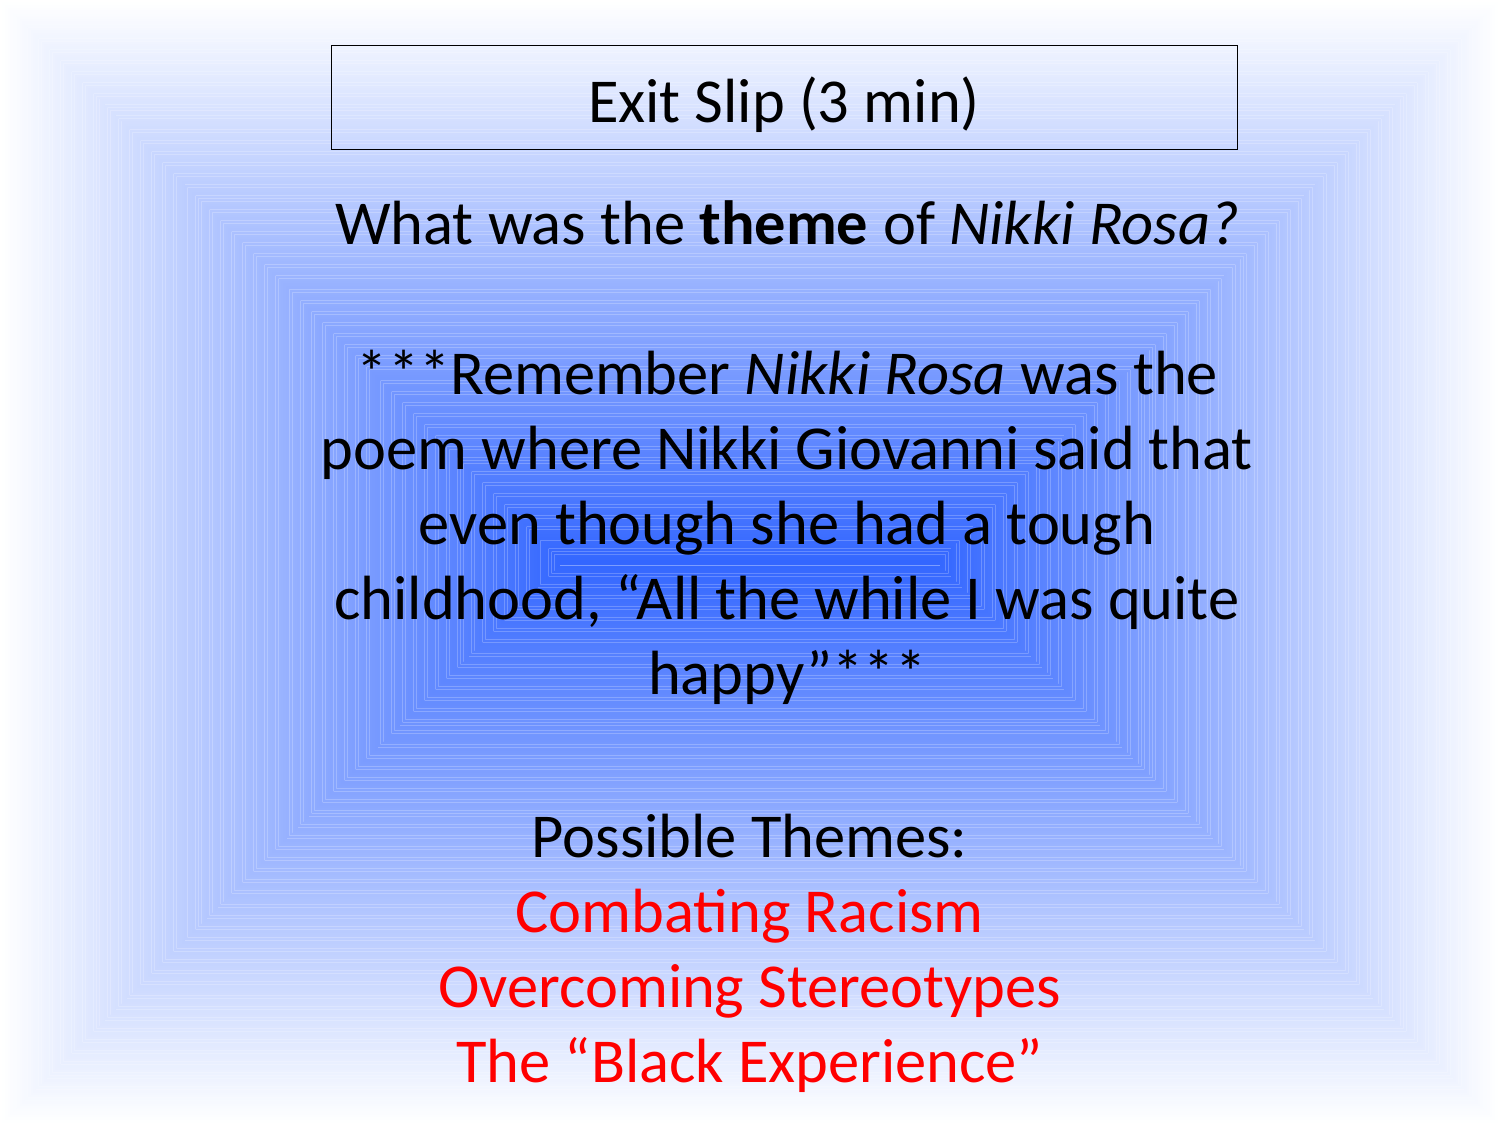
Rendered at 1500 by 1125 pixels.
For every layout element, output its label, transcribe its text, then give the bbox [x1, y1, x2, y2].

text_box Exit Slip (3 min) [331, 45, 1238, 150]
text_box What was the theme of Nikki Rosa? ***Remember Nikki Rosa was the poem where Nikki Giovanni said that even though she had a tough childhood, “All the while I was quite happy”*** [287, 174, 1288, 715]
text_box Possible Themes: Combating Racism Overcoming Stereotypes The “Black Experience” [374, 787, 1125, 1102]
